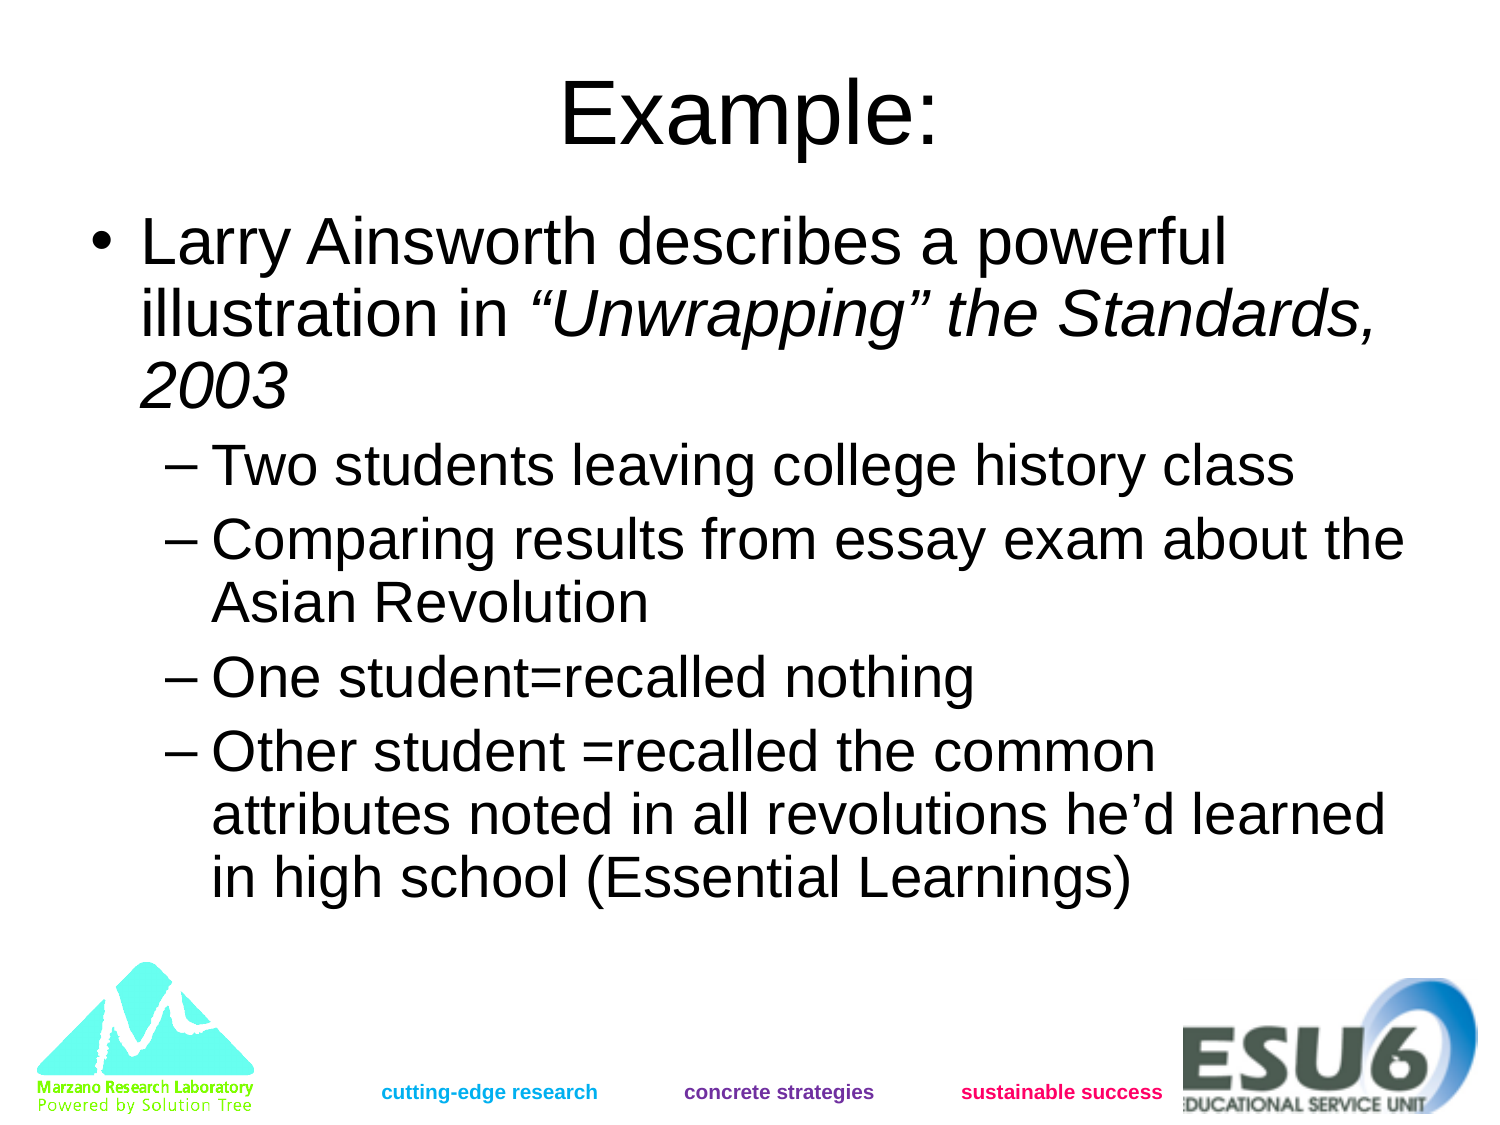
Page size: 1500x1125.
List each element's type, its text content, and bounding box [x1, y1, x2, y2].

text_box cutting-edge research concrete strategies sustainable success [374, 1072, 1438, 1108]
title Example: [75, 45, 1425, 199]
picture [37, 962, 254, 1114]
picture [1183, 978, 1478, 1114]
list Larry Ainsworth describes a powerful illustration in “Unwrapping” the Standards, 2003 Two students leaving college history class Comparing results from essay exam about the Asian Revolution One student=recalled nothing Other student =recalled the common attributes noted in all revolutions he’d learned in high school (Essential Learnings) [75, 199, 1425, 943]
